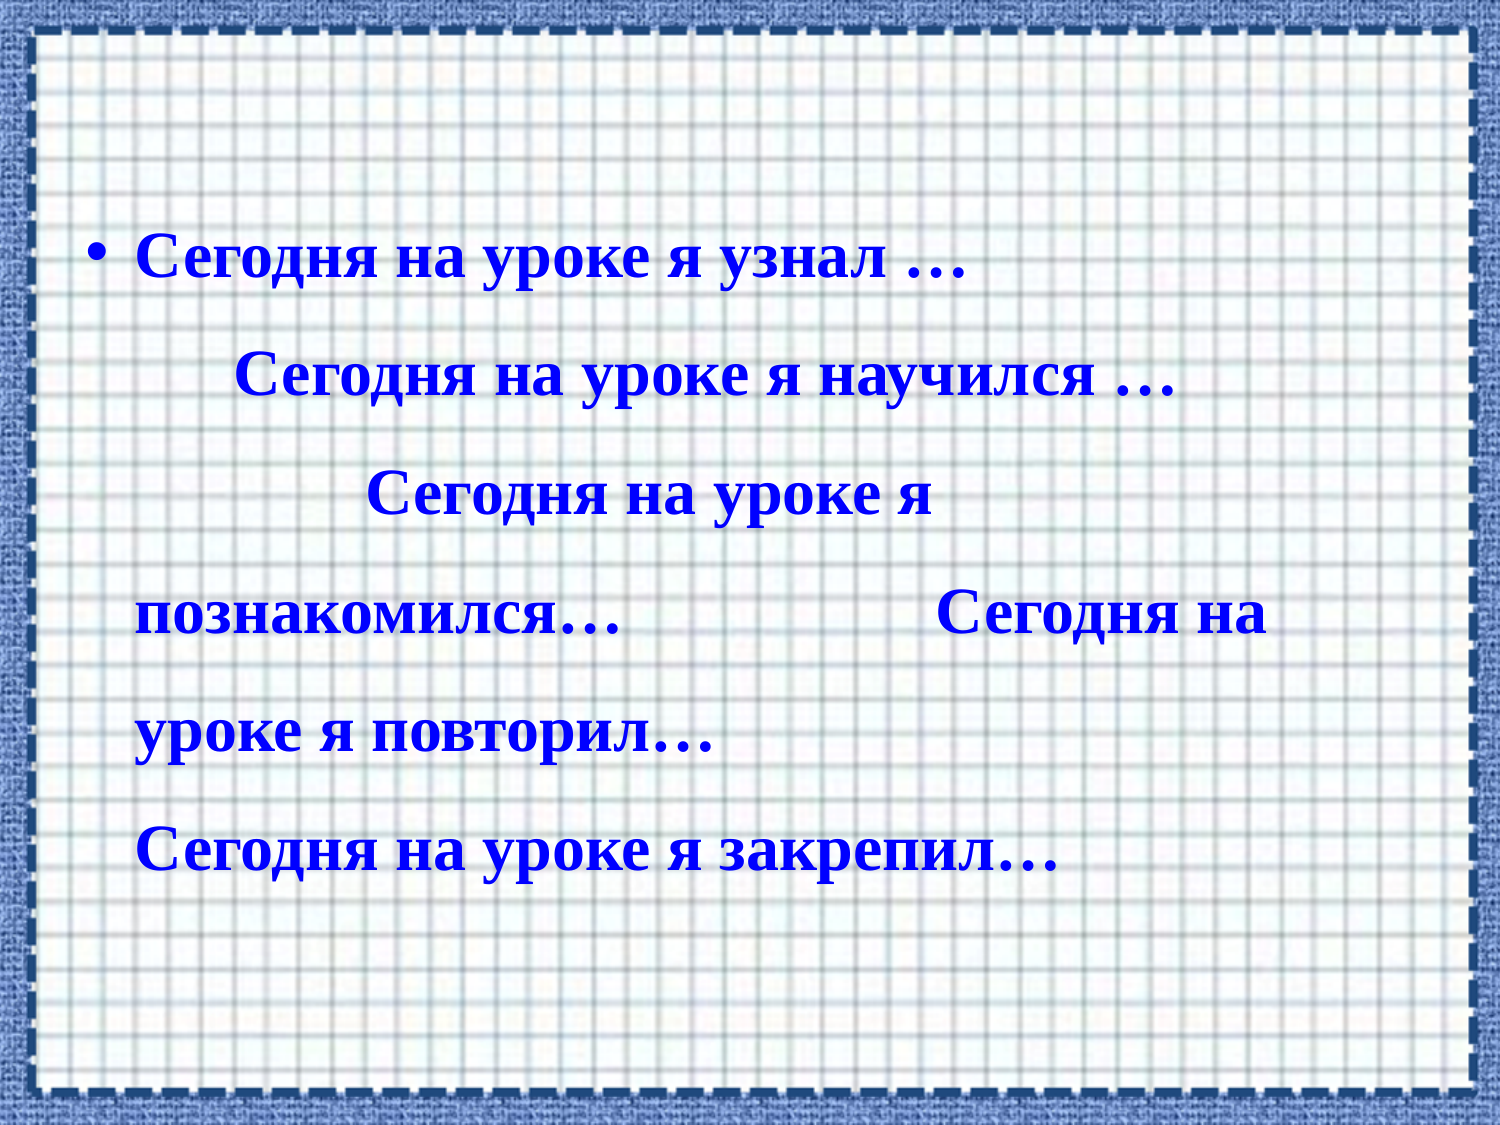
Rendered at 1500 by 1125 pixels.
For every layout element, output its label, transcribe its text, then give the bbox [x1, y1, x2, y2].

list Сегодня на уроке я узнал … Сегодня на уроке я научился … Сегодня на уроке я познакомился… Сегодня на уроке я повторил… Сегодня на уроке я закрепил… [70, 163, 1421, 907]
picture [0, 0, 1500, 1125]
